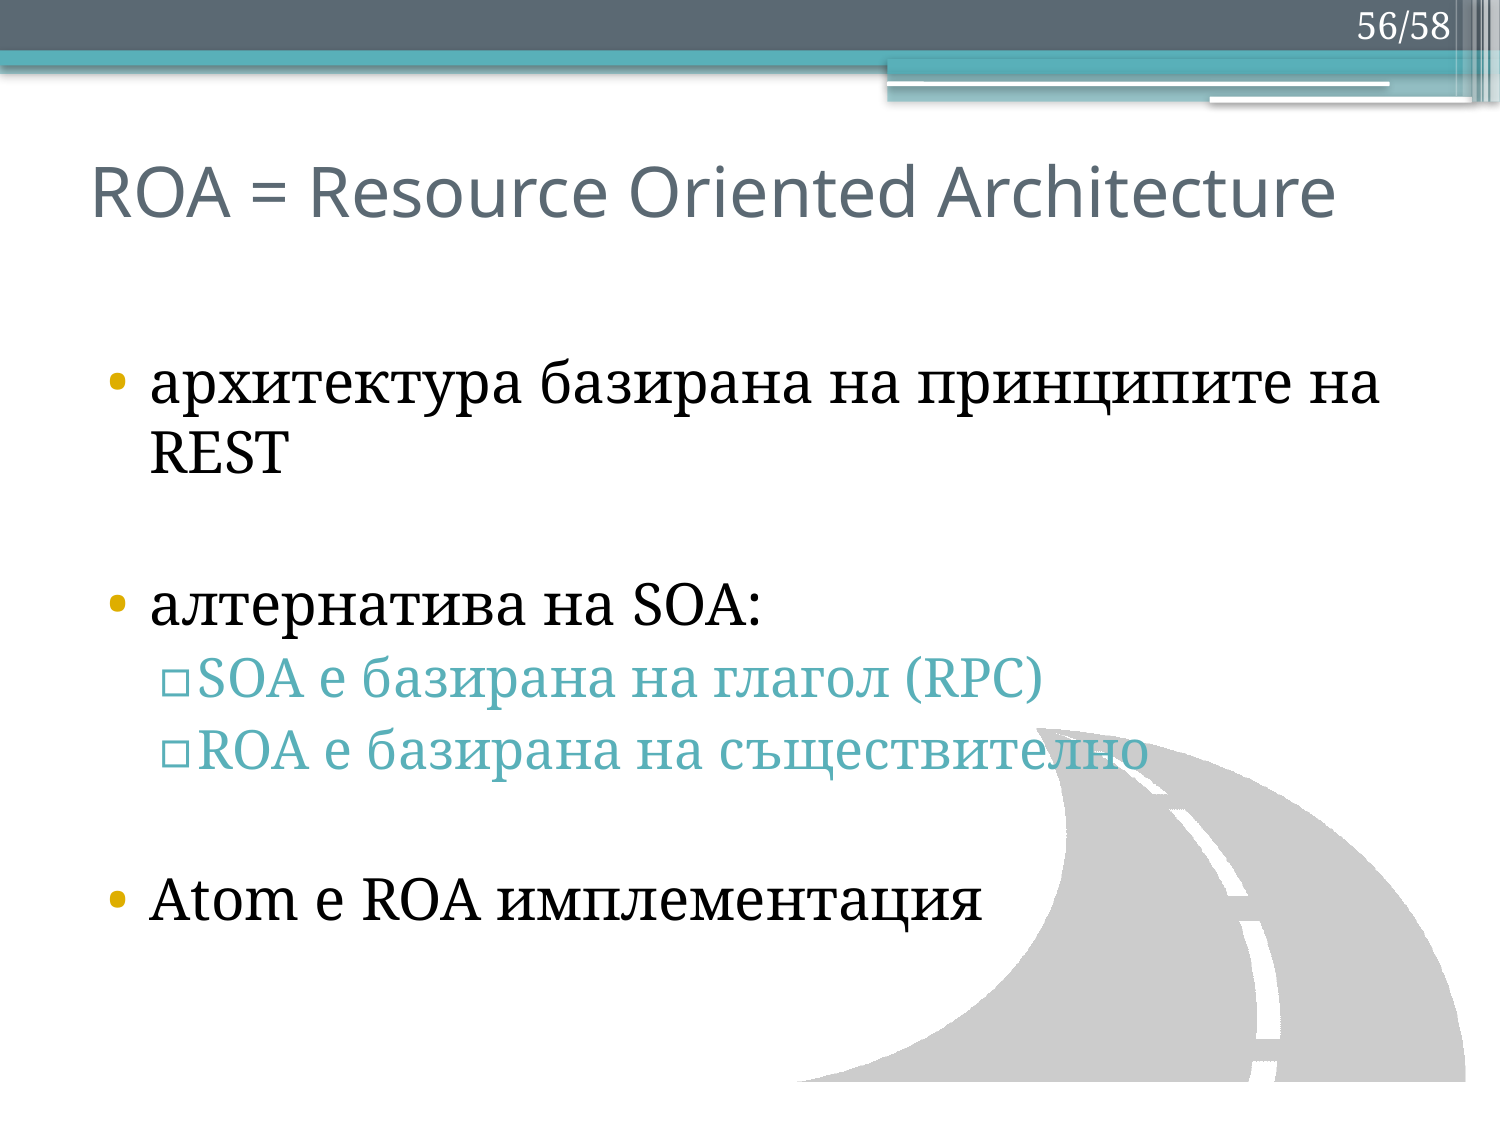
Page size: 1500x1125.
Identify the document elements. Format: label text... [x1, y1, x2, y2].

title ROA = Resource Oriented Architecture [75, 101, 1425, 277]
list архитектура базирана на принципите на REST алтернатива на SOA: SOA e базирана на глагол (RPC) ROA e базирана на съществително Atom e ROA имплементация [75, 338, 1471, 1083]
slide_number 56/58 [1305, 0, 1466, 61]
picture [796, 727, 1466, 1082]
